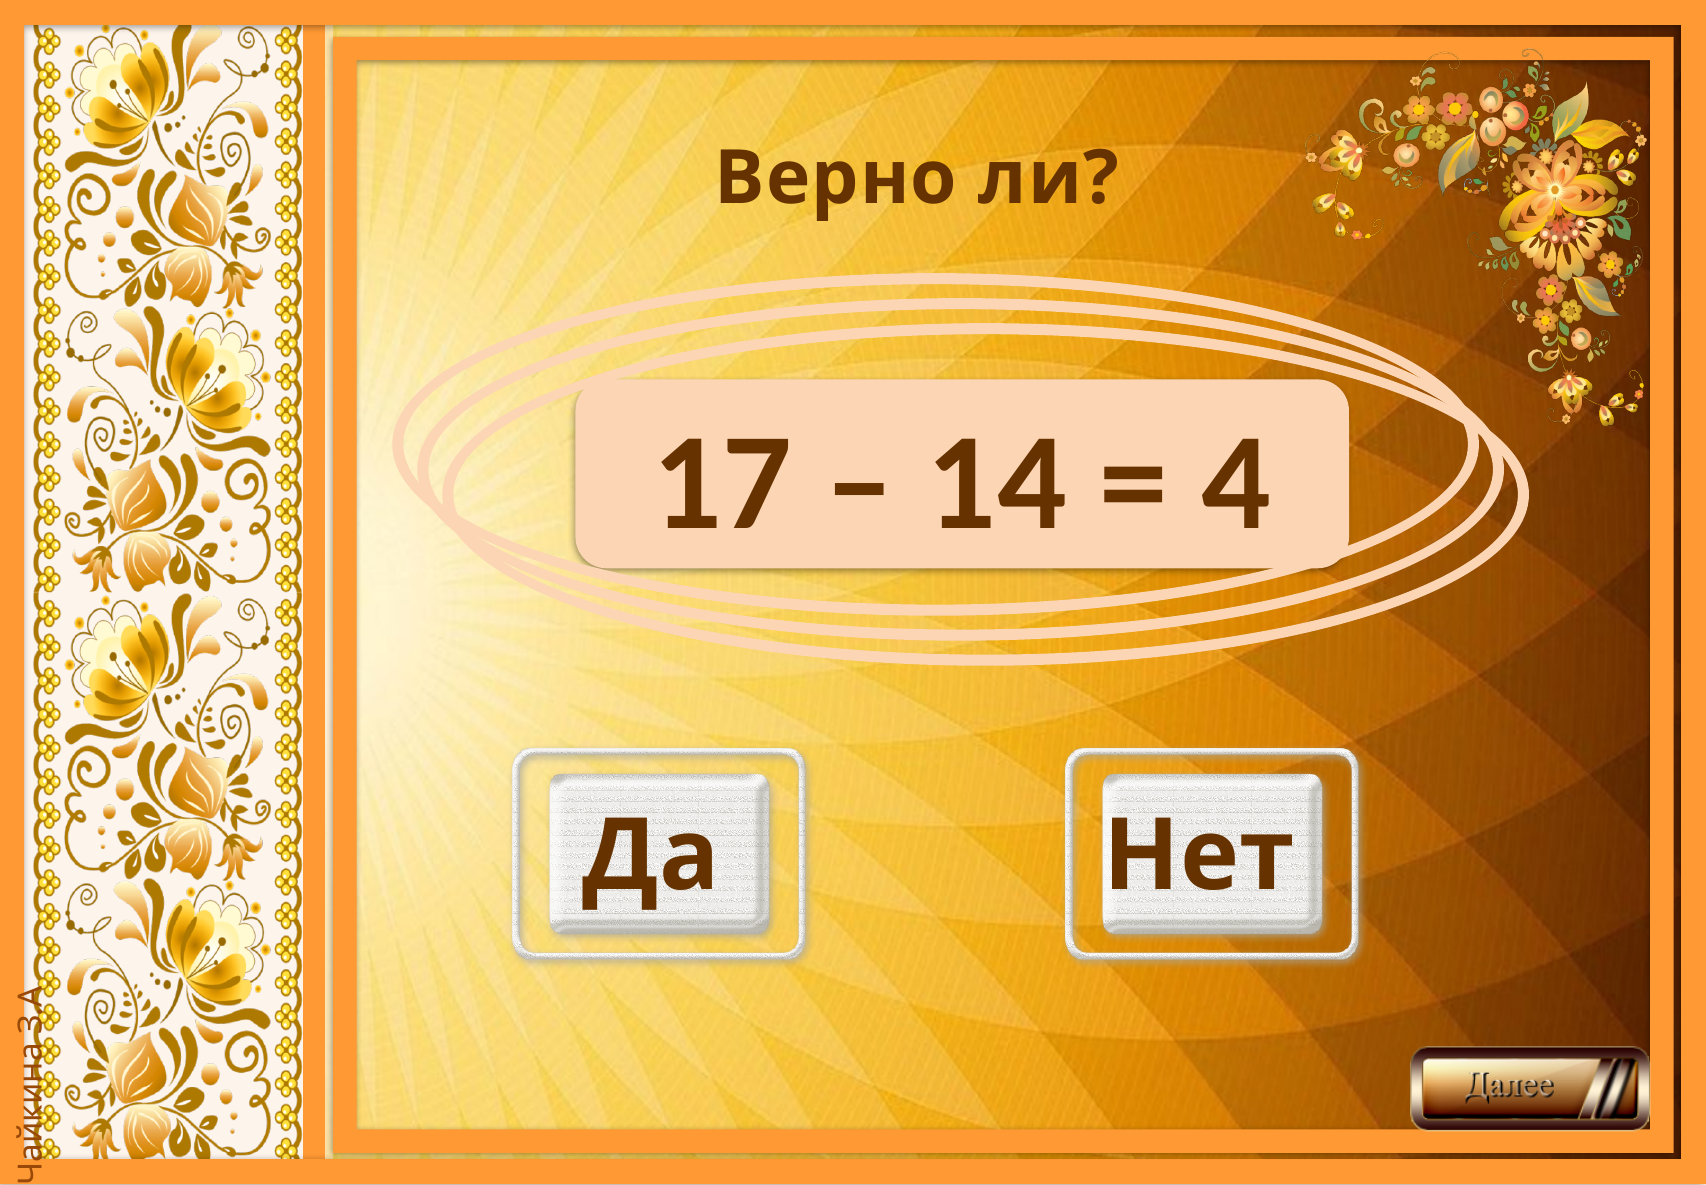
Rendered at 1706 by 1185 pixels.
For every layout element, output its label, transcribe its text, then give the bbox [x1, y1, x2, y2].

picture [25, 1149, 32, 1159]
picture [325, 25, 1681, 1159]
text_box [390, 271, 1466, 509]
picture [25, 1091, 38, 1099]
picture [32, 1149, 39, 1157]
picture [32, 1048, 39, 1056]
picture [25, 25, 303, 1159]
text_box Верно ли? [392, 119, 1444, 317]
picture [25, 993, 31, 1000]
text_box 17 – 14 = 4 [574, 378, 1350, 570]
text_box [1054, 733, 1373, 976]
text_box [460, 426, 1482, 618]
picture [25, 1130, 38, 1138]
text_box [415, 296, 1491, 534]
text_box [501, 733, 820, 976]
text_box [467, 439, 1507, 643]
picture [25, 1068, 31, 1077]
text_box [440, 321, 1532, 668]
